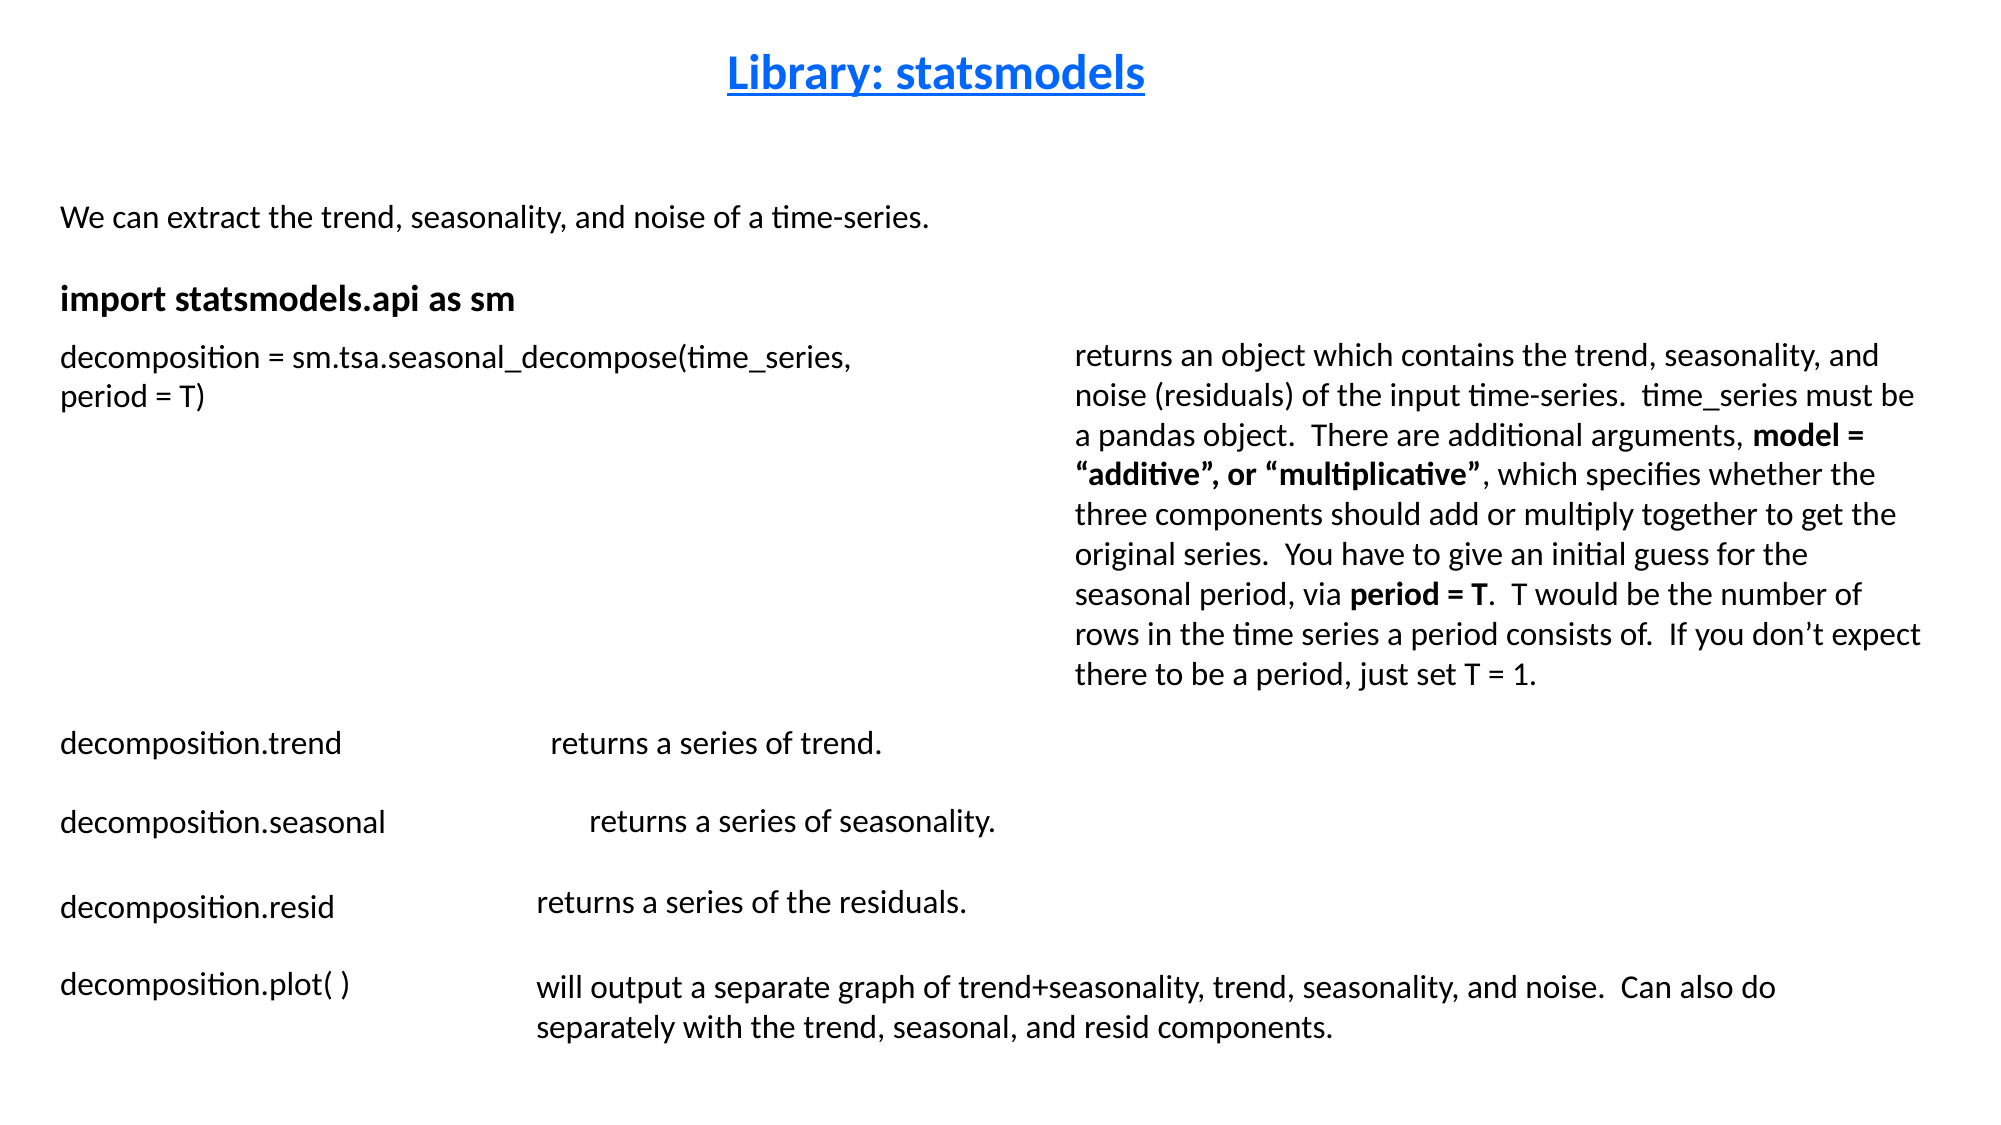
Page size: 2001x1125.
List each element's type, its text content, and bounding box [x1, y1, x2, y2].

text_box decomposition.seasonal [45, 792, 413, 848]
text_box We can extract the trend, seasonality, and noise of a time-series. [45, 187, 1039, 243]
text_box returns a series of the residuals. [521, 873, 1077, 928]
text_box returns an object which contains the trend, seasonality, and noise (residuals) of the input time-series. time_series must be a pandas object. There are additional arguments, model = “additive”, or “multiplicative”, which specifies whether the three components should add or multiply together to get the original series. You have to give an initial guess for the seasonal period, via period = T. T would be the number of rows in the time series a period consists of. If you don’t expect there to be a period, just set T = 1. [1059, 325, 1939, 700]
text_box returns a series of seasonality. [574, 791, 1129, 847]
text_box will output a separate graph of trend+seasonality, trend, seasonality, and noise. Can also do separately with the trend, seasonal, and resid components. [521, 958, 1892, 1053]
text_box decomposition.plot( ) [45, 955, 389, 1010]
text_box returns a series of trend. [535, 713, 1000, 769]
text_box decomposition.trend [45, 713, 380, 769]
text_box decomposition.resid [45, 877, 380, 933]
text_box decomposition = sm.tsa.seasonal_decompose(time_series, period = T) [45, 327, 900, 422]
text_box Library: statsmodels [712, 32, 1161, 108]
text_box import statsmodels.api as sm [45, 266, 781, 327]
